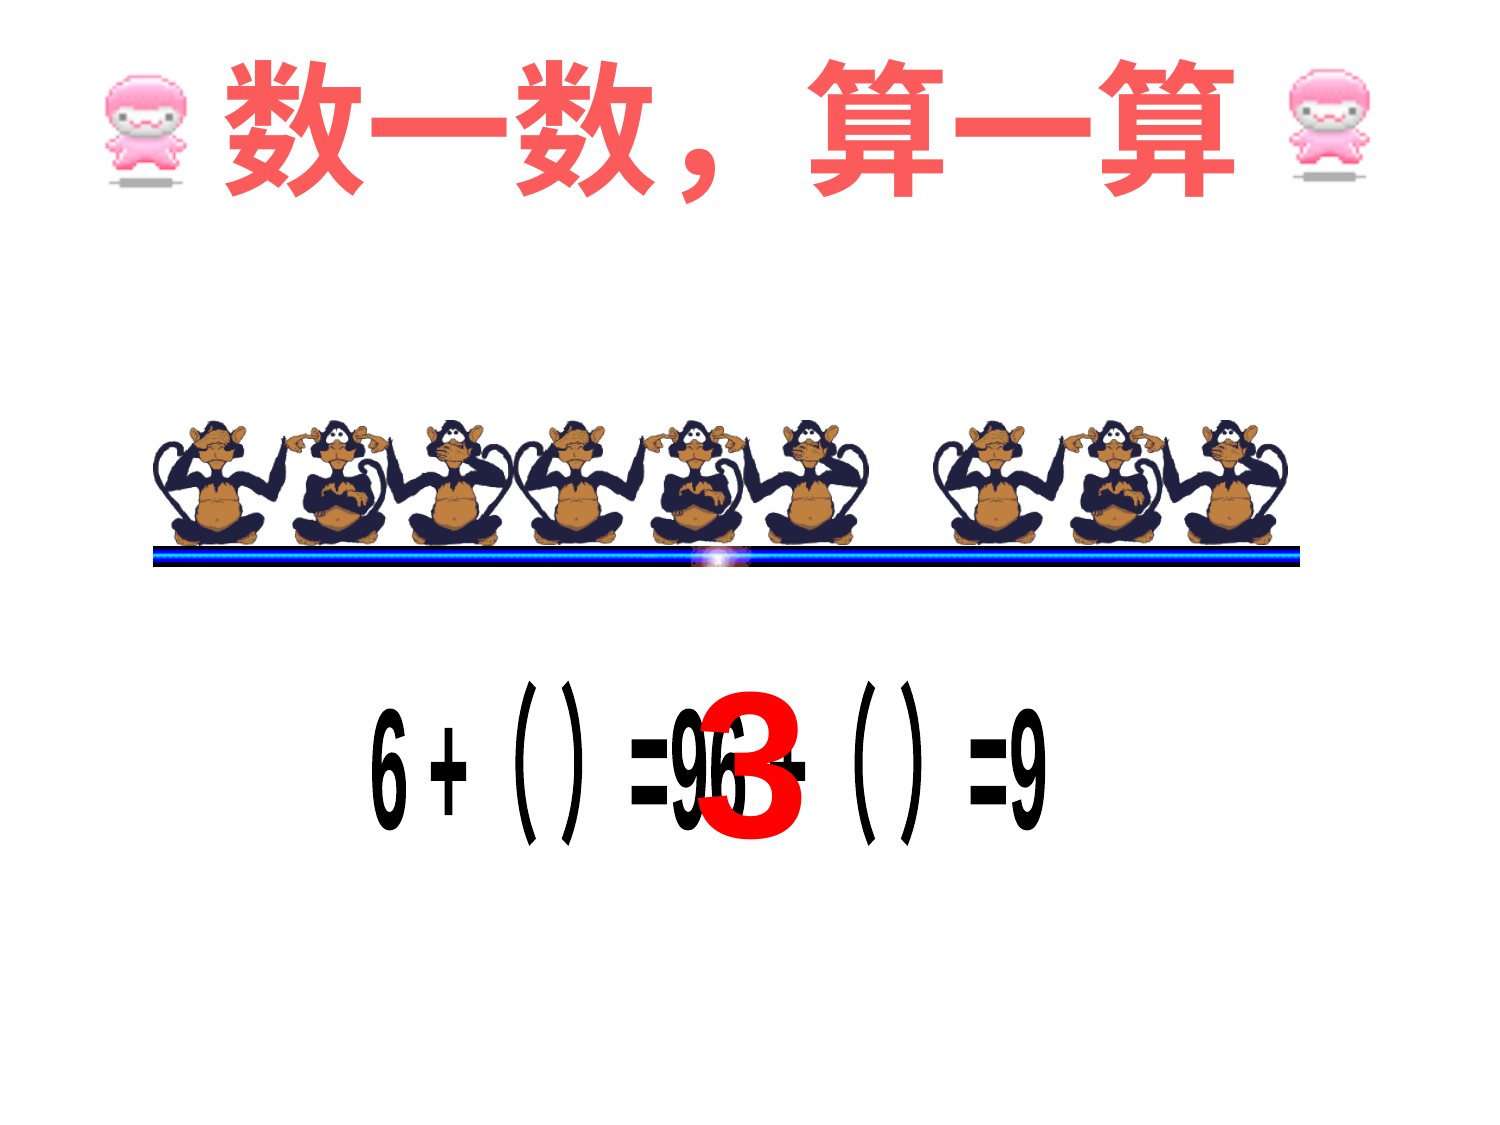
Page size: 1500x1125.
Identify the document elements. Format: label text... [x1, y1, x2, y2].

picture [92, 51, 199, 193]
picture [933, 420, 1288, 545]
picture [1275, 45, 1382, 187]
text_box 3 [679, 621, 892, 887]
picture [153, 419, 1300, 567]
text_box 数一数，算一算 [206, 30, 1500, 221]
